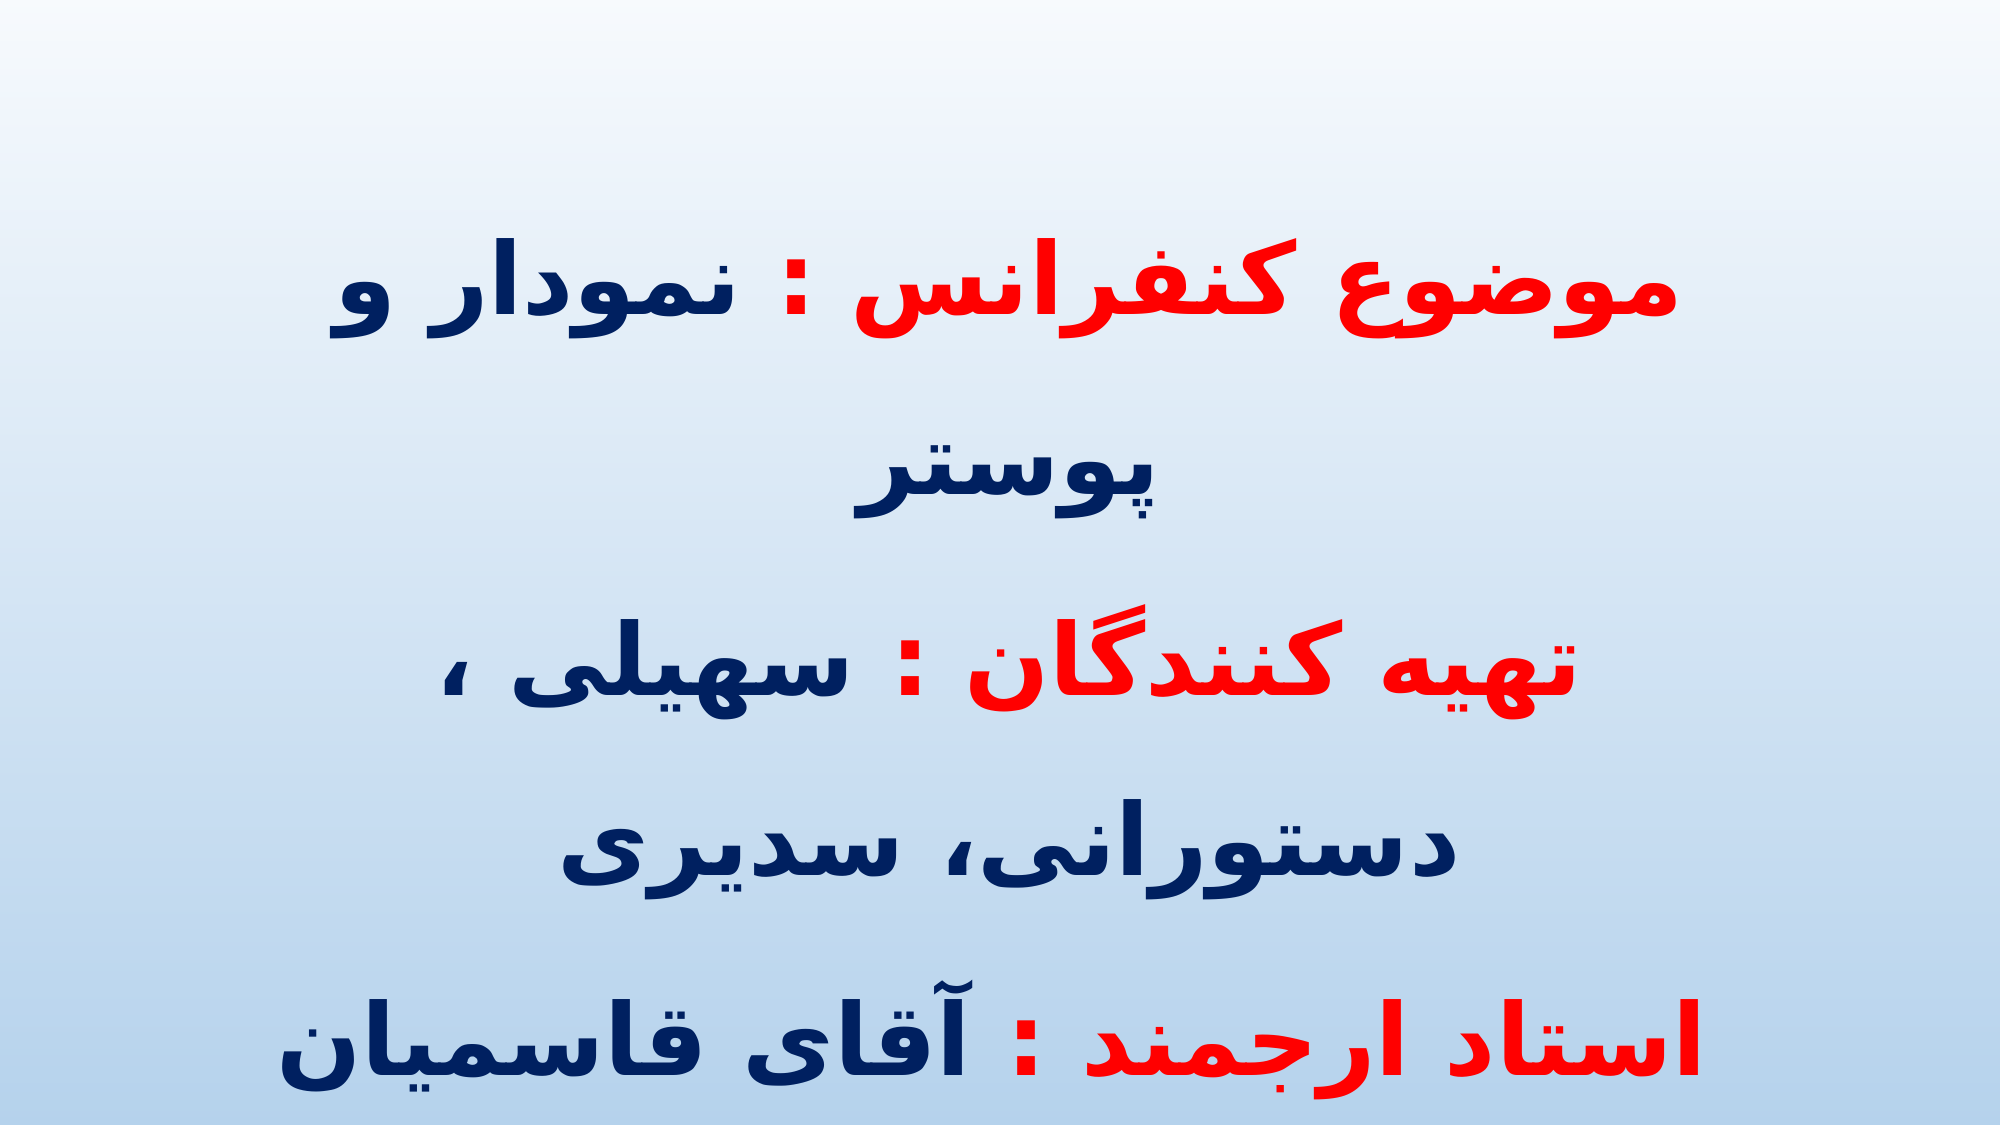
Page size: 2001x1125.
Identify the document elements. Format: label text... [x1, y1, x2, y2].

subtitle موضوع کنفرانس : نمودار و پوستر تهیه کنندگان : سهیلی ، دستورانی، سدیری استاد ارجمند : آقای قاسمیان بهار 96 [259, 146, 1760, 921]
